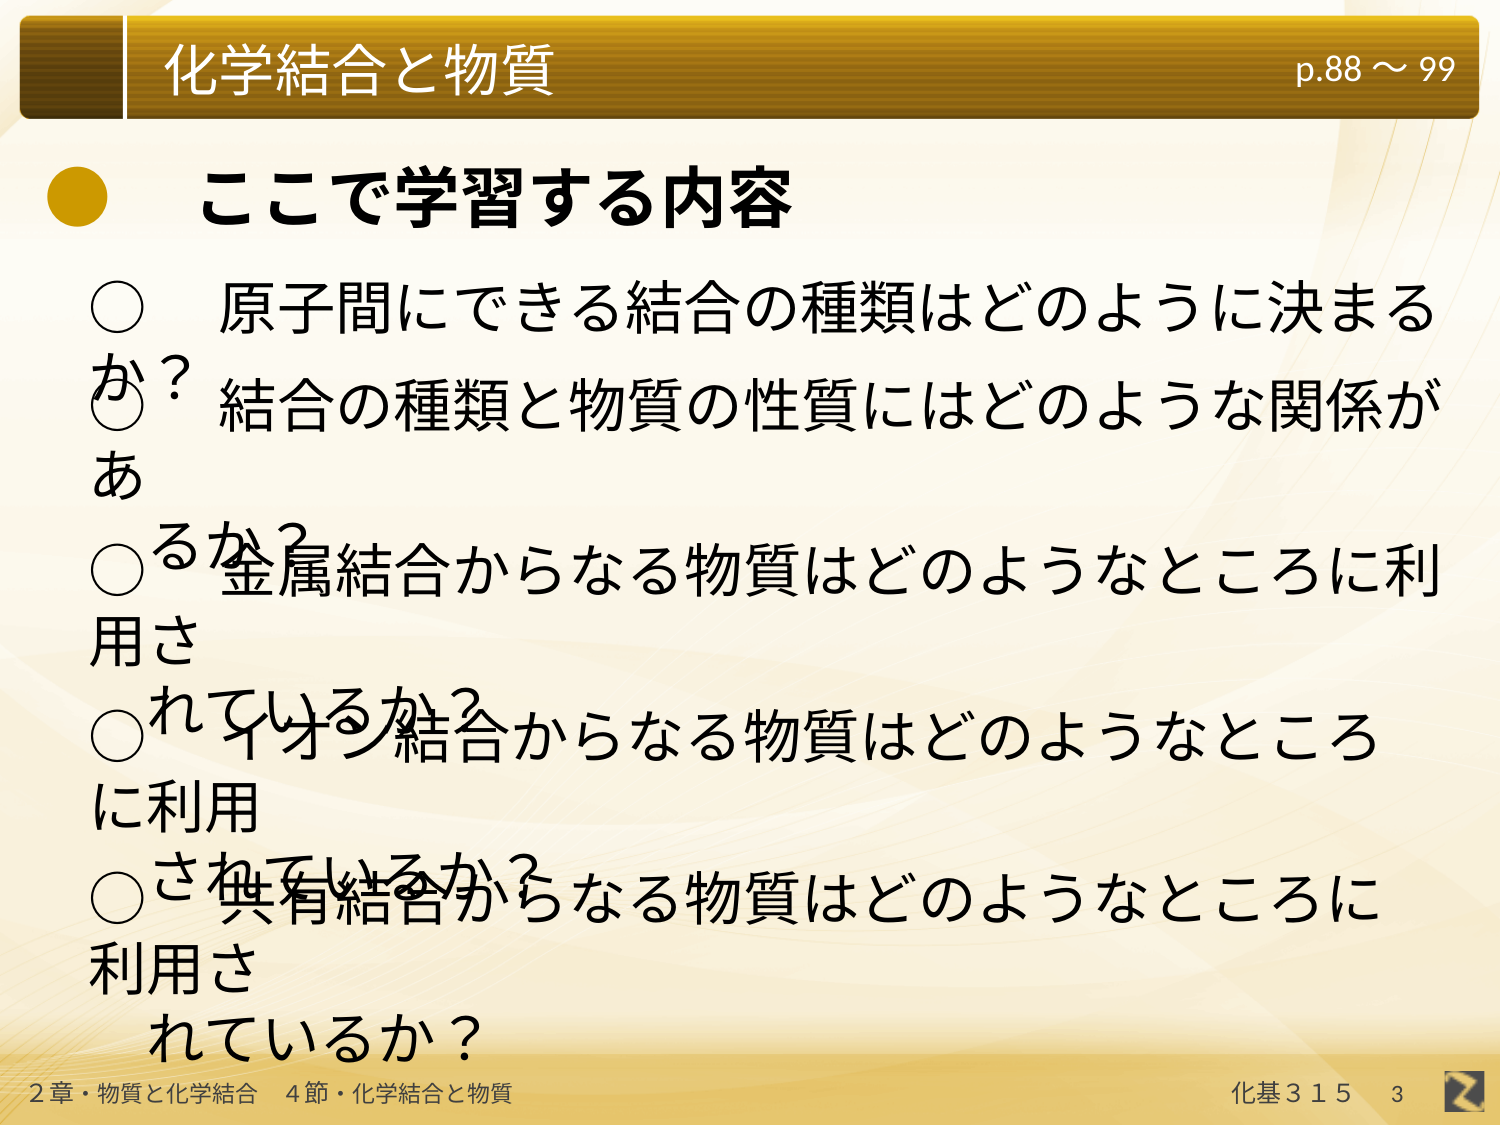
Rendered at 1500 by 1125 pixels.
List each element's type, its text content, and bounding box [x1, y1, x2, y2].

text_box ● ここで学習する内容 [29, 148, 833, 244]
text_box ○ 金属結合からなる物質はどのようなところに利用さ れているか？ [73, 527, 1483, 752]
text_box ○ 共有結合からなる物質はどのようなところに利用さ れているか？ [73, 854, 1447, 1080]
picture [0, 0, 1500, 1125]
slide_number 3 [1358, 1070, 1437, 1118]
text_box ○ 結合の種類と物質の性質にはどのような関係があ るか？ [73, 361, 1483, 527]
text_box ○ イオン結合からなる物質はどのようなところに利用 されているか？ [73, 692, 1447, 854]
text_box ○ 原子間にできる結合の種類はどのように決まるか？ [73, 263, 1483, 361]
